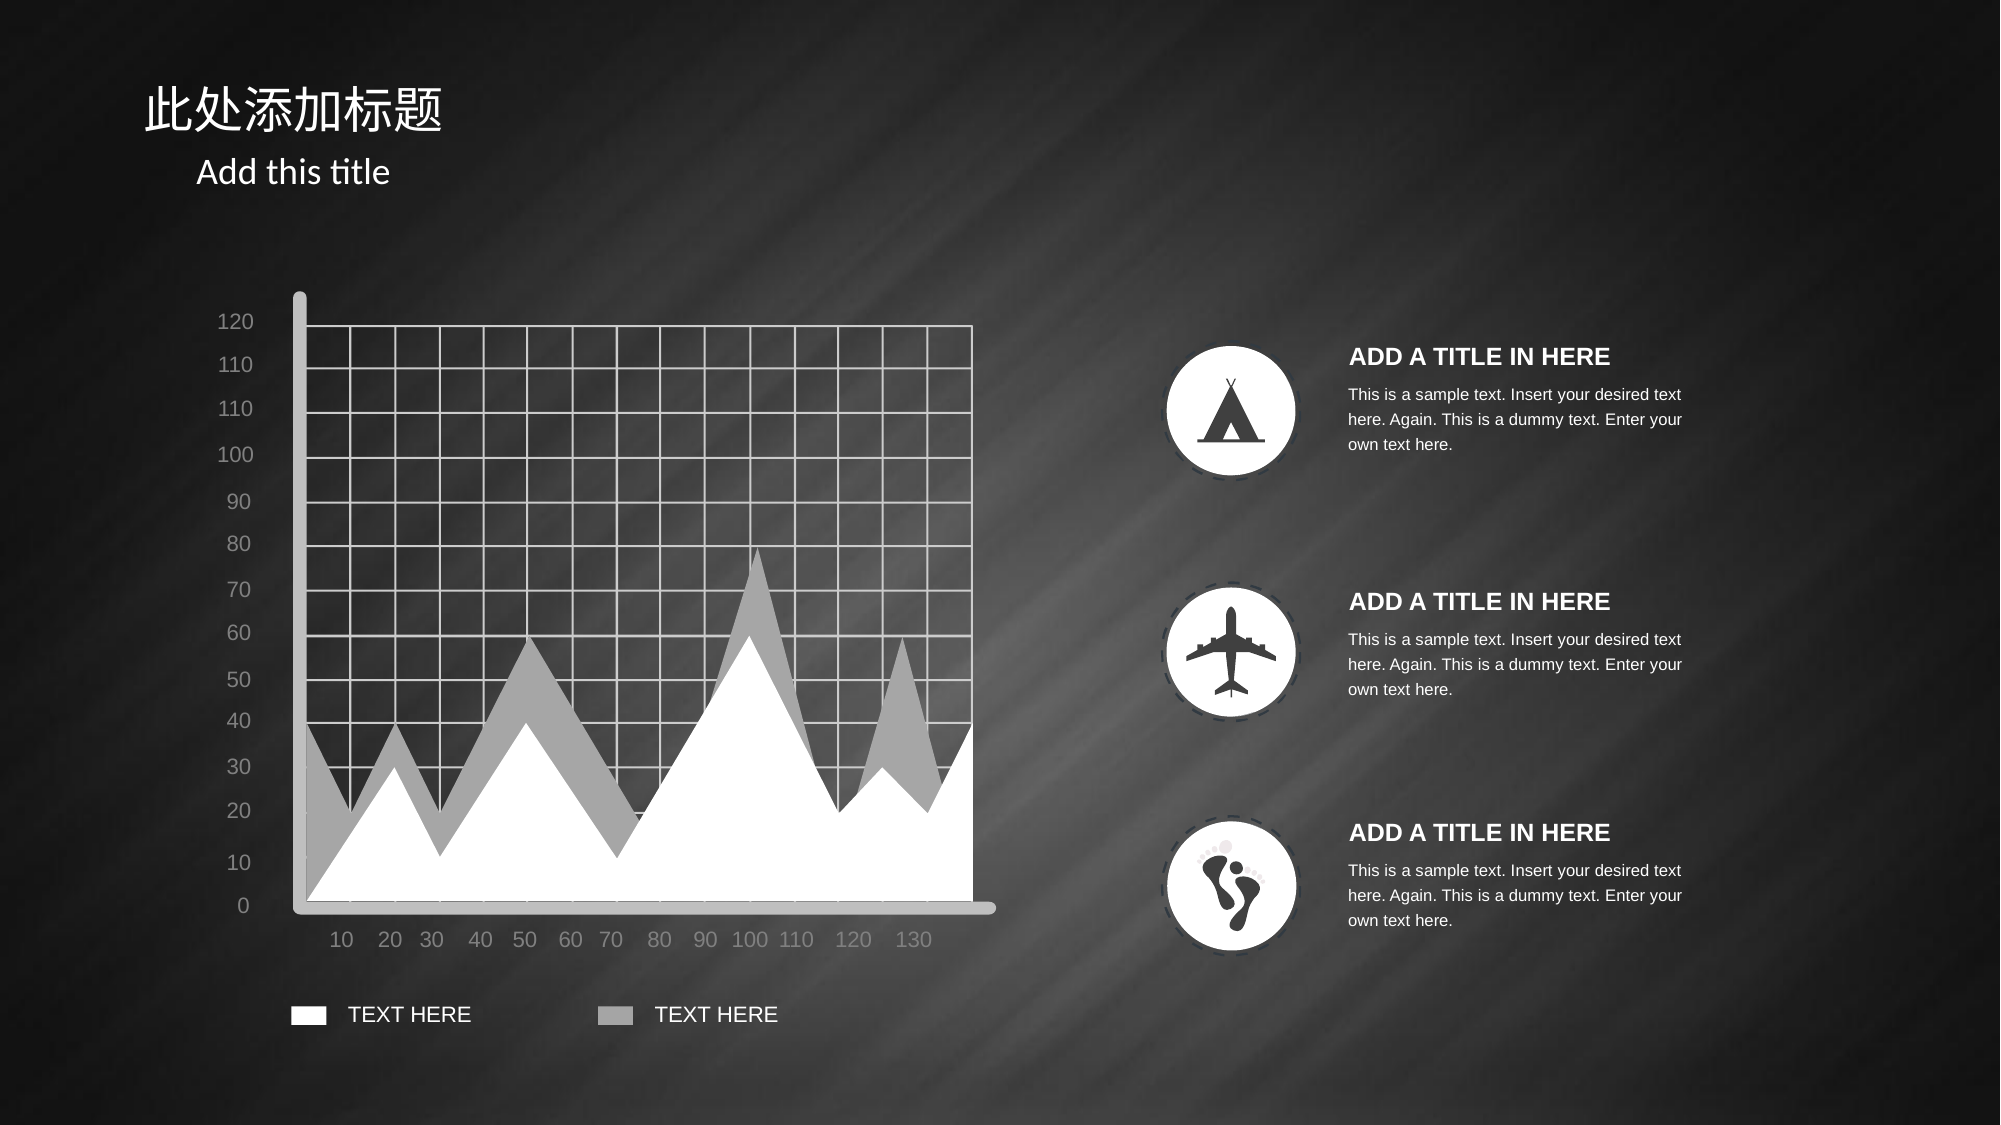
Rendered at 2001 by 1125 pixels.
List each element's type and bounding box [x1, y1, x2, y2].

text_box [1160, 581, 1302, 723]
text_box [1333, 329, 1705, 463]
picture [0, 0, 2000, 1125]
text_box [1160, 815, 1302, 957]
text_box [1333, 574, 1705, 708]
text_box [1333, 806, 1705, 939]
text_box [1157, 337, 1305, 485]
